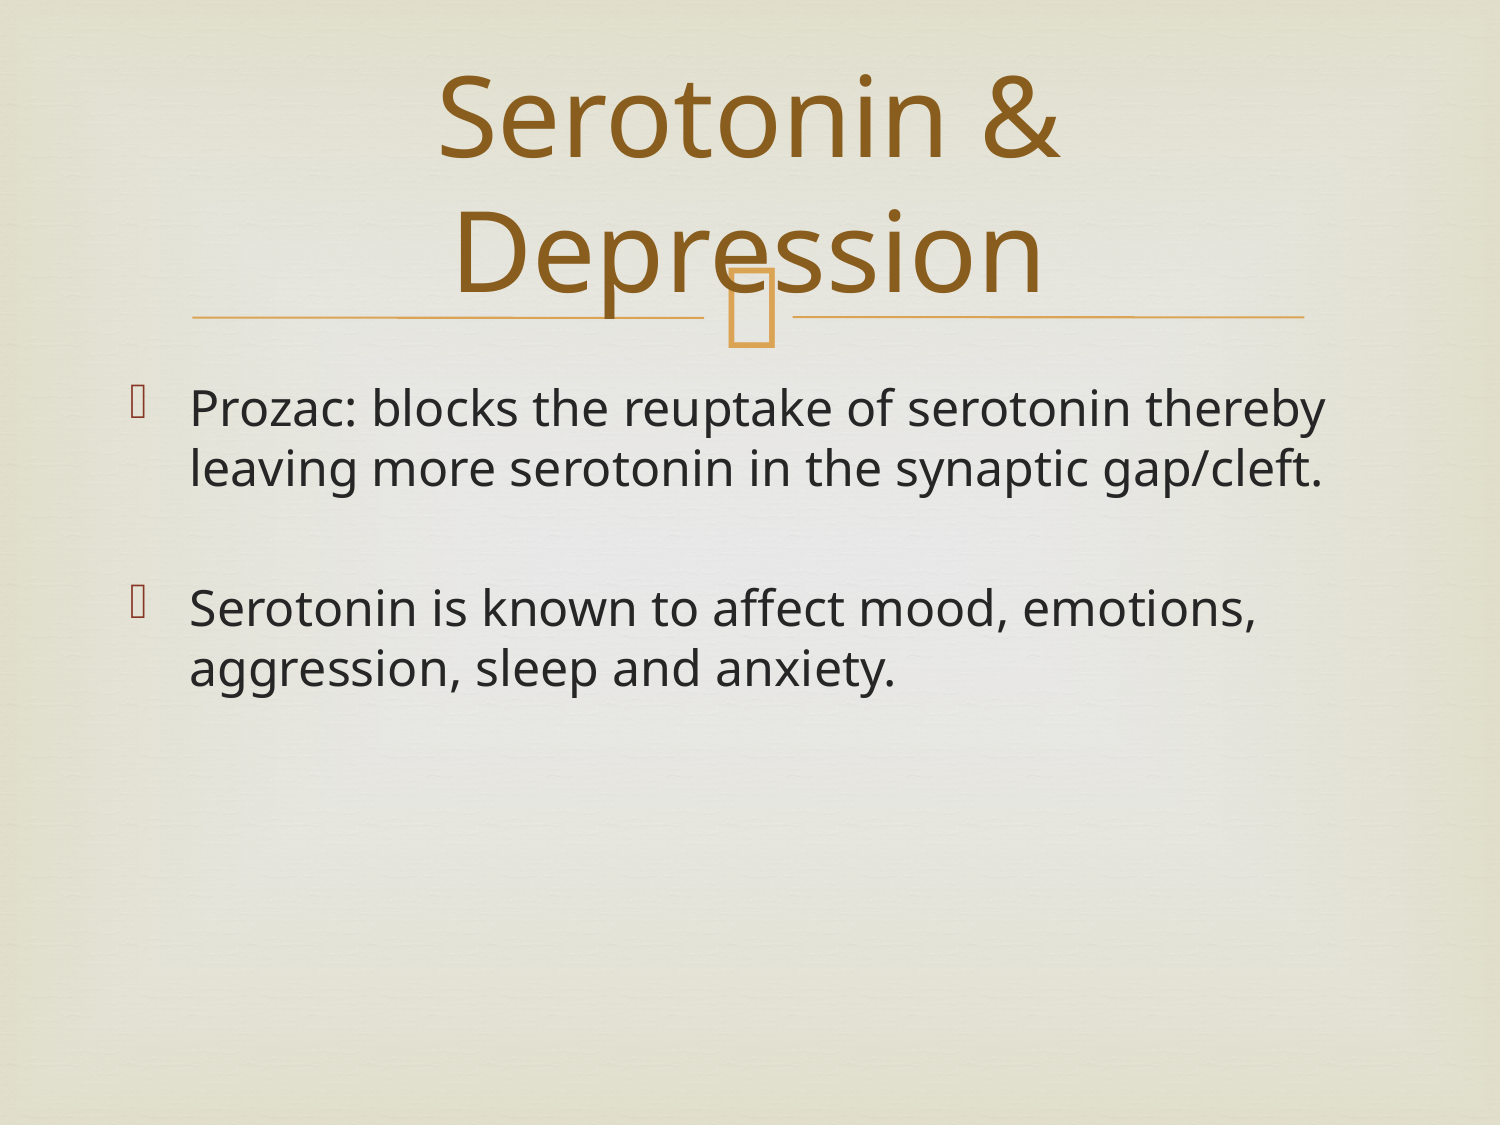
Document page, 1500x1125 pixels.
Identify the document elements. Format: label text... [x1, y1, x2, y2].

list Prozac: blocks the reuptake of serotonin thereby leaving more serotonin in the synaptic gap/cleft. Serotonin is known to affect mood, emotions, aggression, sleep and anxiety. [114, 368, 1386, 1005]
title Serotonin & Depression [112, 93, 1386, 267]
